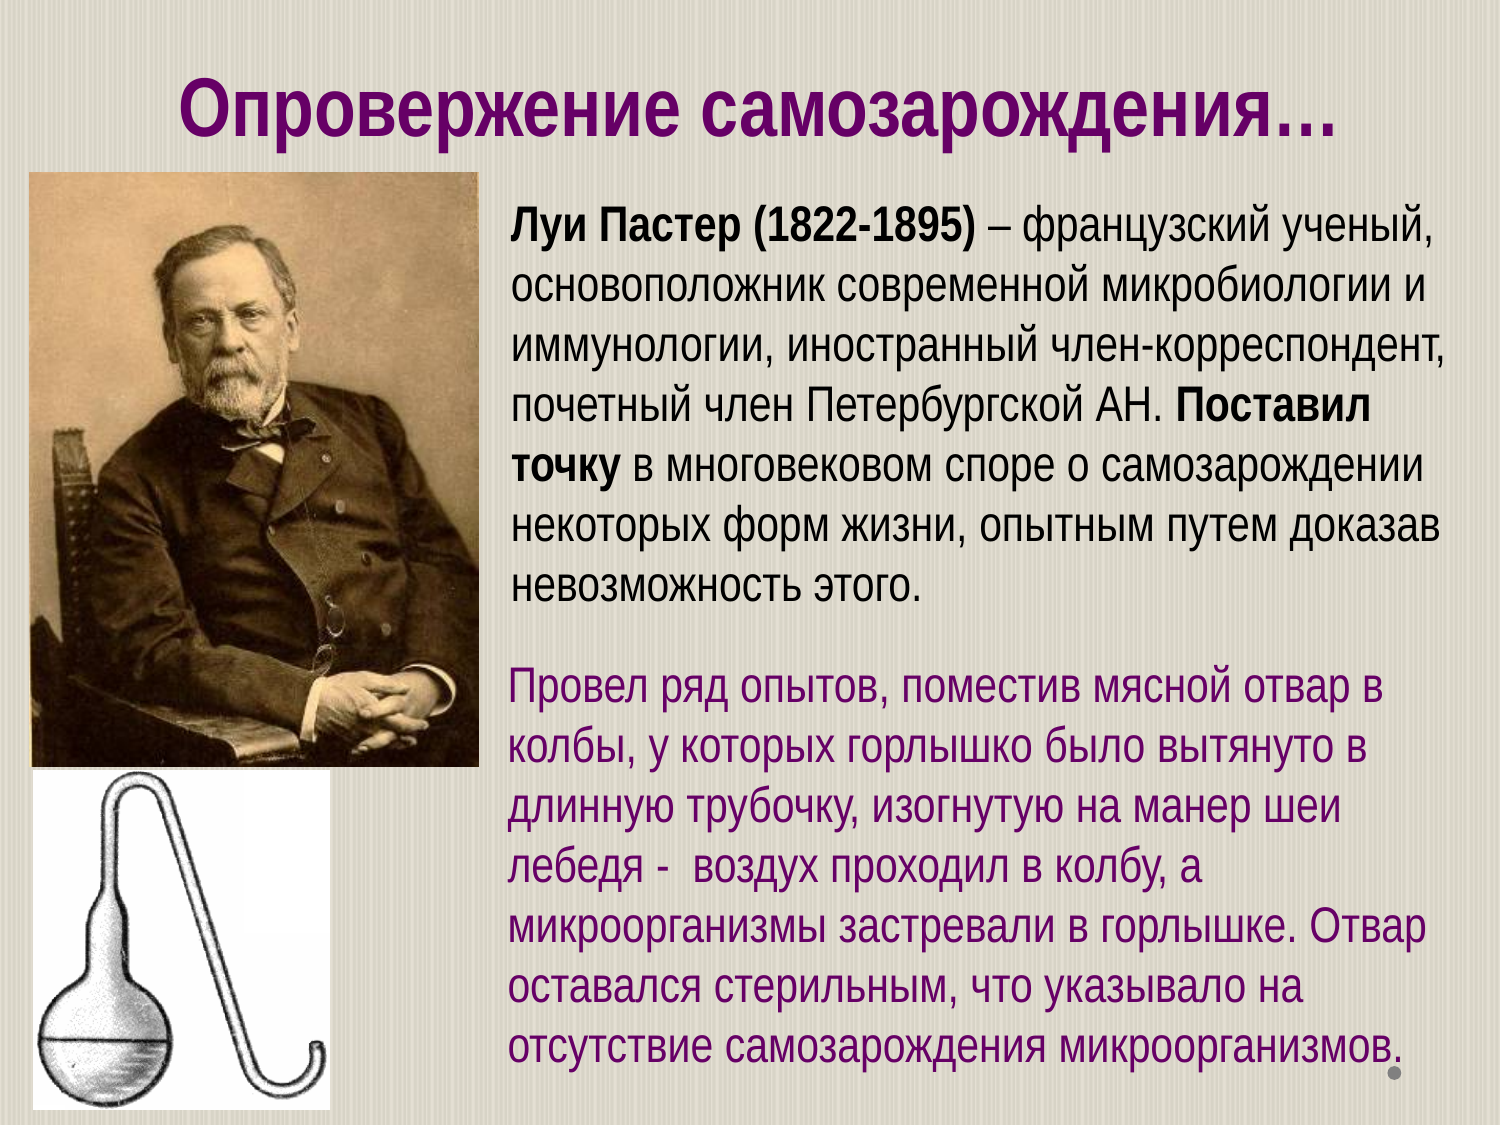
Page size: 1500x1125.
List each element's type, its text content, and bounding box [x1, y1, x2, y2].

picture [33, 769, 330, 1110]
text_box Опровержение самозарождения… [33, 45, 1487, 160]
picture [29, 172, 479, 767]
text_box Провел ряд опытов, поместив мясной отвар в колбы, у которых горлышко было вытянуто в длинную трубочку, изогнутую на манер шеи лебедя - воздух проходил в колбу, а микроорганизмы застревали в горлышке. Отвар оставался стерильным, что указывало на отсутствие самозарождения микроорганизмов. [492, 645, 1474, 1080]
text_box Луи Пастер (1822-1895) – французский ученый, основоположник современной микробиологии и иммунологии, иностранный член-корреспондент, почетный член Петербургской АН. Поставил точку в многовековом споре о самозарождении некоторых форм жизни, опытным путем доказав невозможность этого. [496, 184, 1477, 620]
